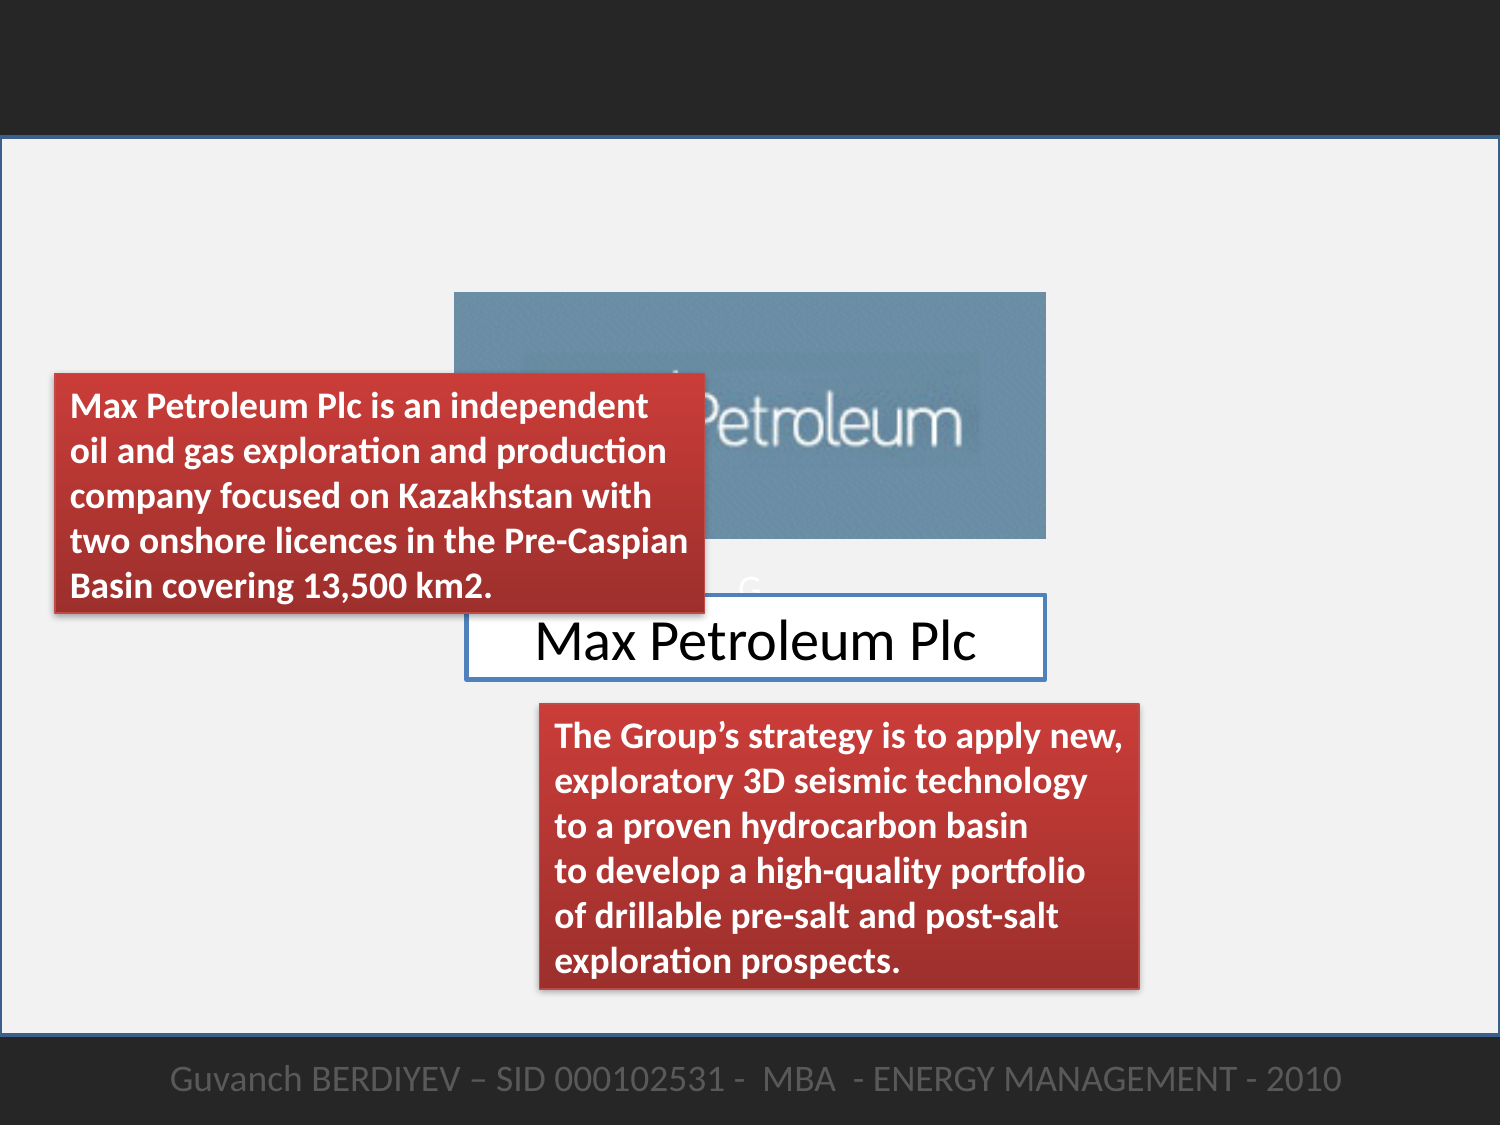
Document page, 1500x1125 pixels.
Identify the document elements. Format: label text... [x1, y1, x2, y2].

text_box Max Petroleum Plc is an independent oil and gas exploration and production company focused on Kazakhstan with two onshore licences in the Pre-Caspian Basin covering 13,500 km2. [54, 373, 705, 614]
picture [454, 292, 1046, 540]
text_box Max Petroleum Plc [464, 593, 1047, 682]
text_box Guvanch BERDIYEV – SID 000102531 - MBA - ENERGY MANAGEMENT - 2010 [155, 1046, 1358, 1107]
text_box The Group’s strategy is to apply new, exploratory 3D seismic technology to a proven hydrocarbon basin to develop a high-quality portfolio of drillable pre-salt and post-salt exploration prospects. [539, 703, 1140, 990]
text_box G [0, 135, 1500, 1037]
